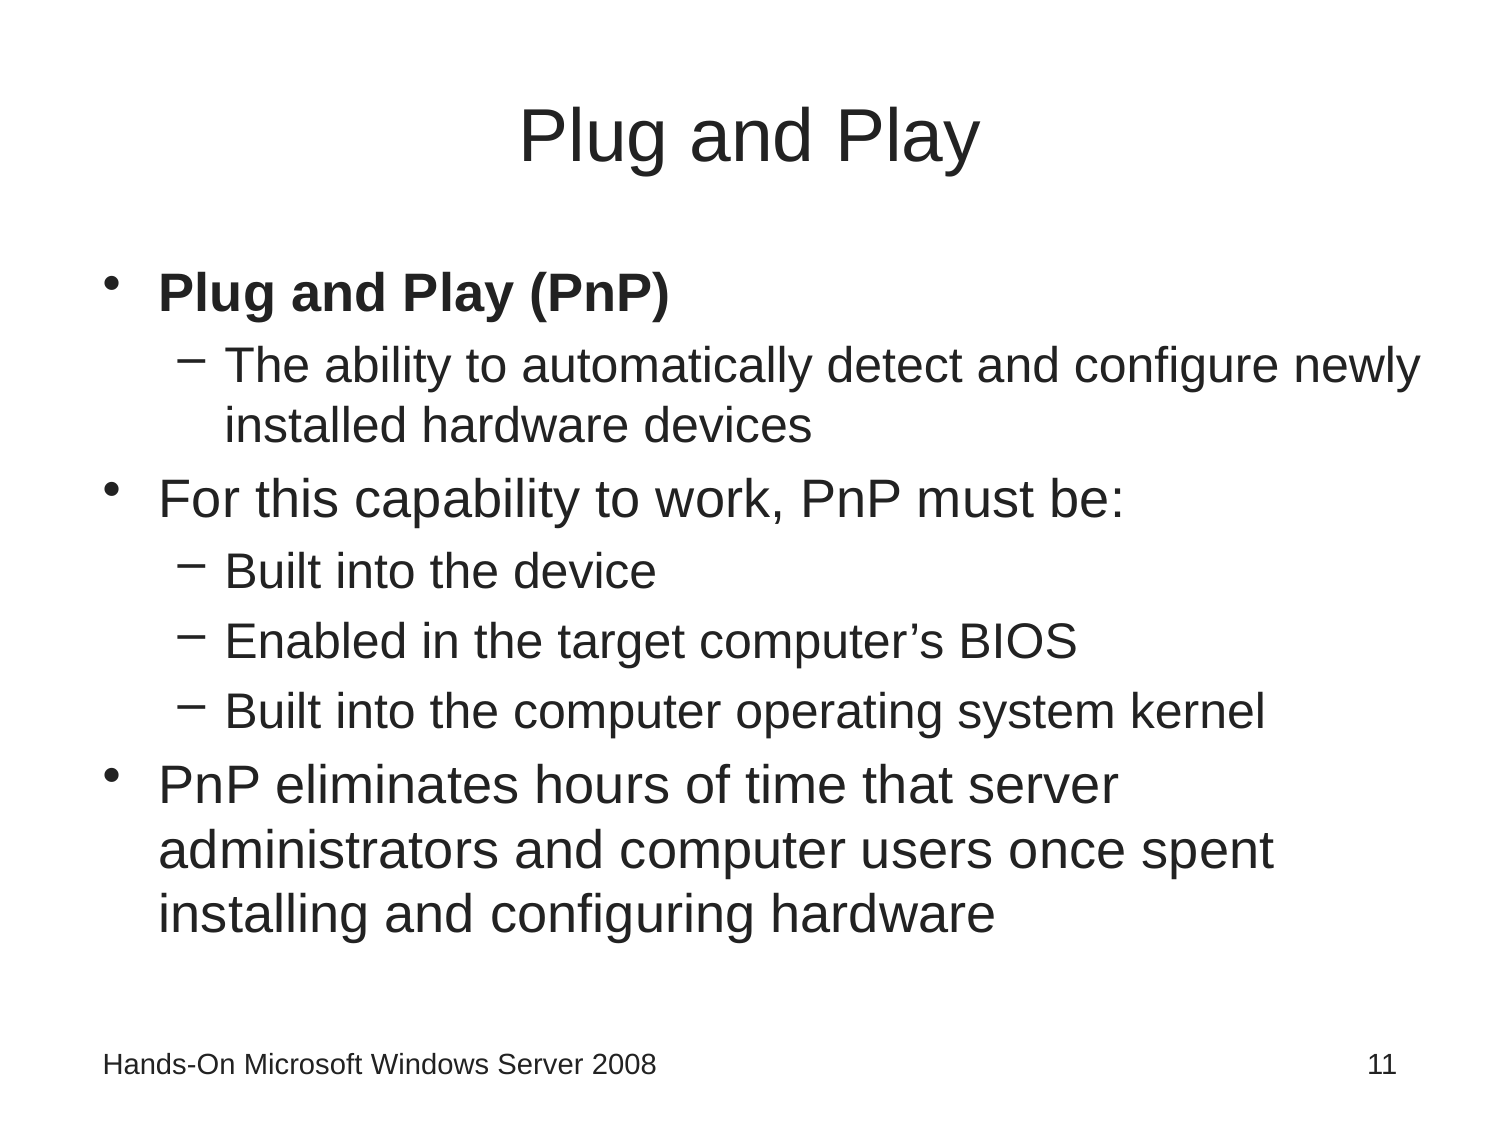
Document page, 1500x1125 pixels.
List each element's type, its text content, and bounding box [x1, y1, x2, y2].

slide_number 11 [1074, 1037, 1413, 1101]
footer Hands-On Microsoft Windows Server 2008 [87, 1037, 1051, 1101]
list Plug and Play (PnP) The ability to automatically detect and configure newly installed hardware devices For this capability to work, PnP must be: Built into the device Enabled in the target computer’s BIOS Built into the computer operating system kernel PnP eliminates hours of time that server administrators and computer users once spent installing and configuring hardware [87, 249, 1438, 1001]
title Plug and Play [87, 37, 1413, 226]
